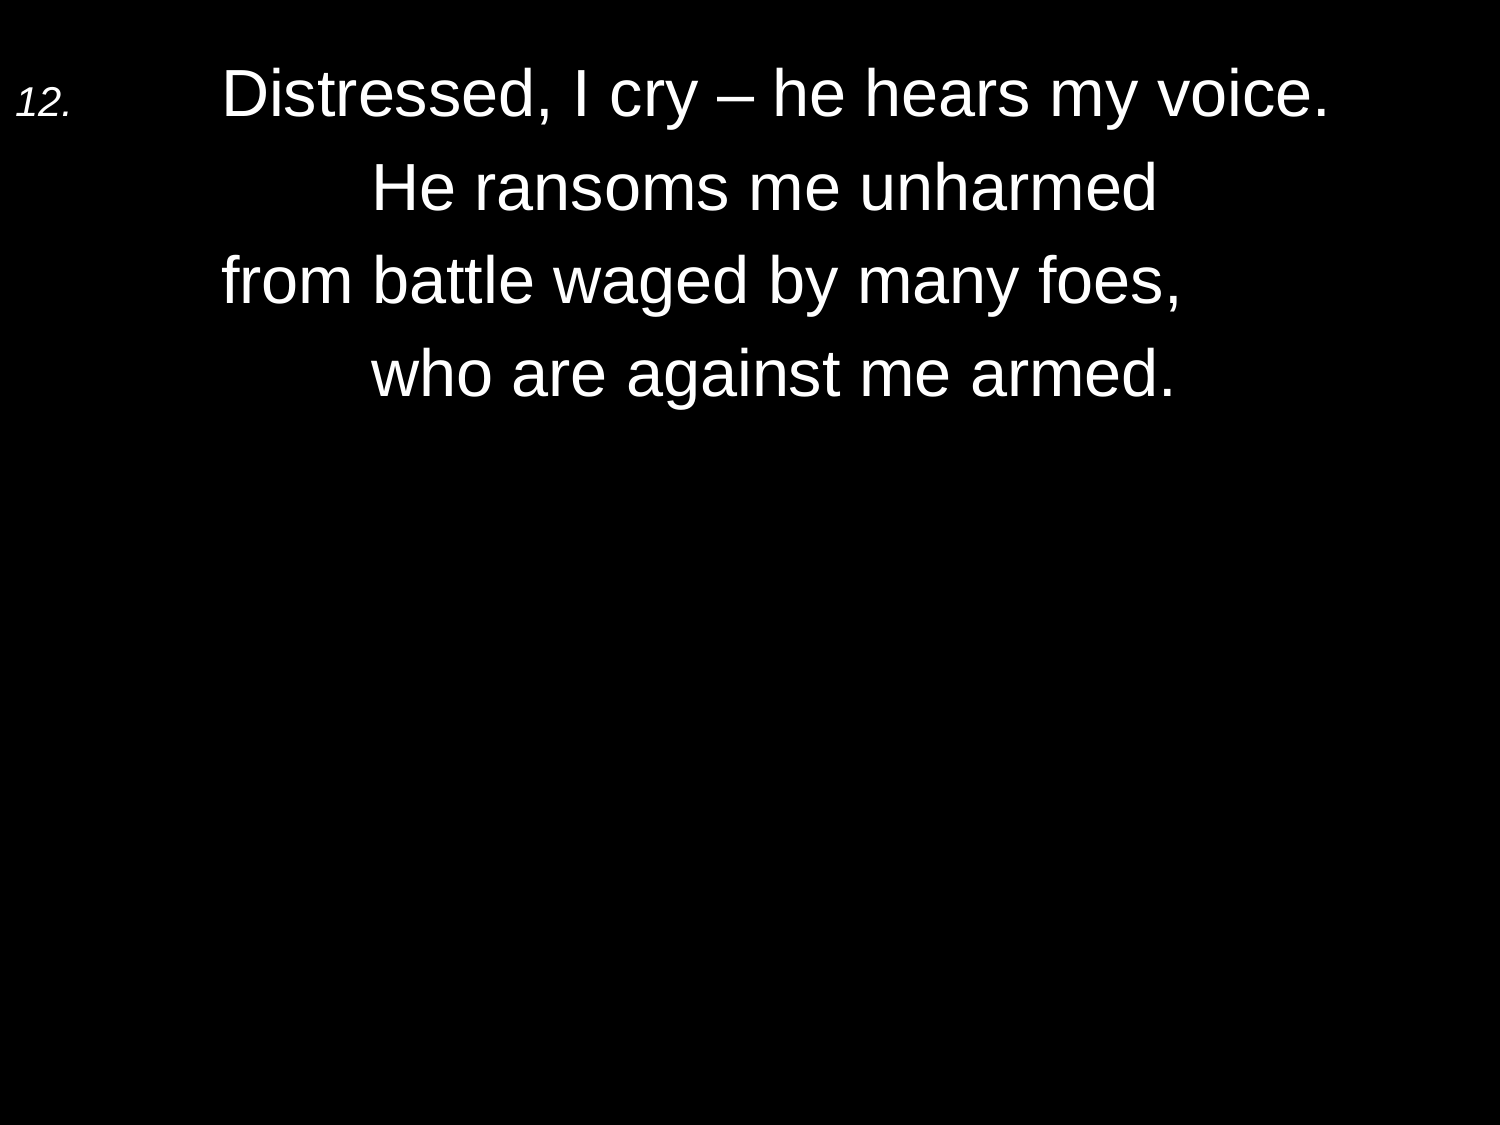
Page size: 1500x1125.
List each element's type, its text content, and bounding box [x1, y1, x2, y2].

list 12. Distressed, I cry – he hears my voice. He ransoms me unharmed from battle waged by many foes, who are against me armed. [0, 42, 1500, 1047]
